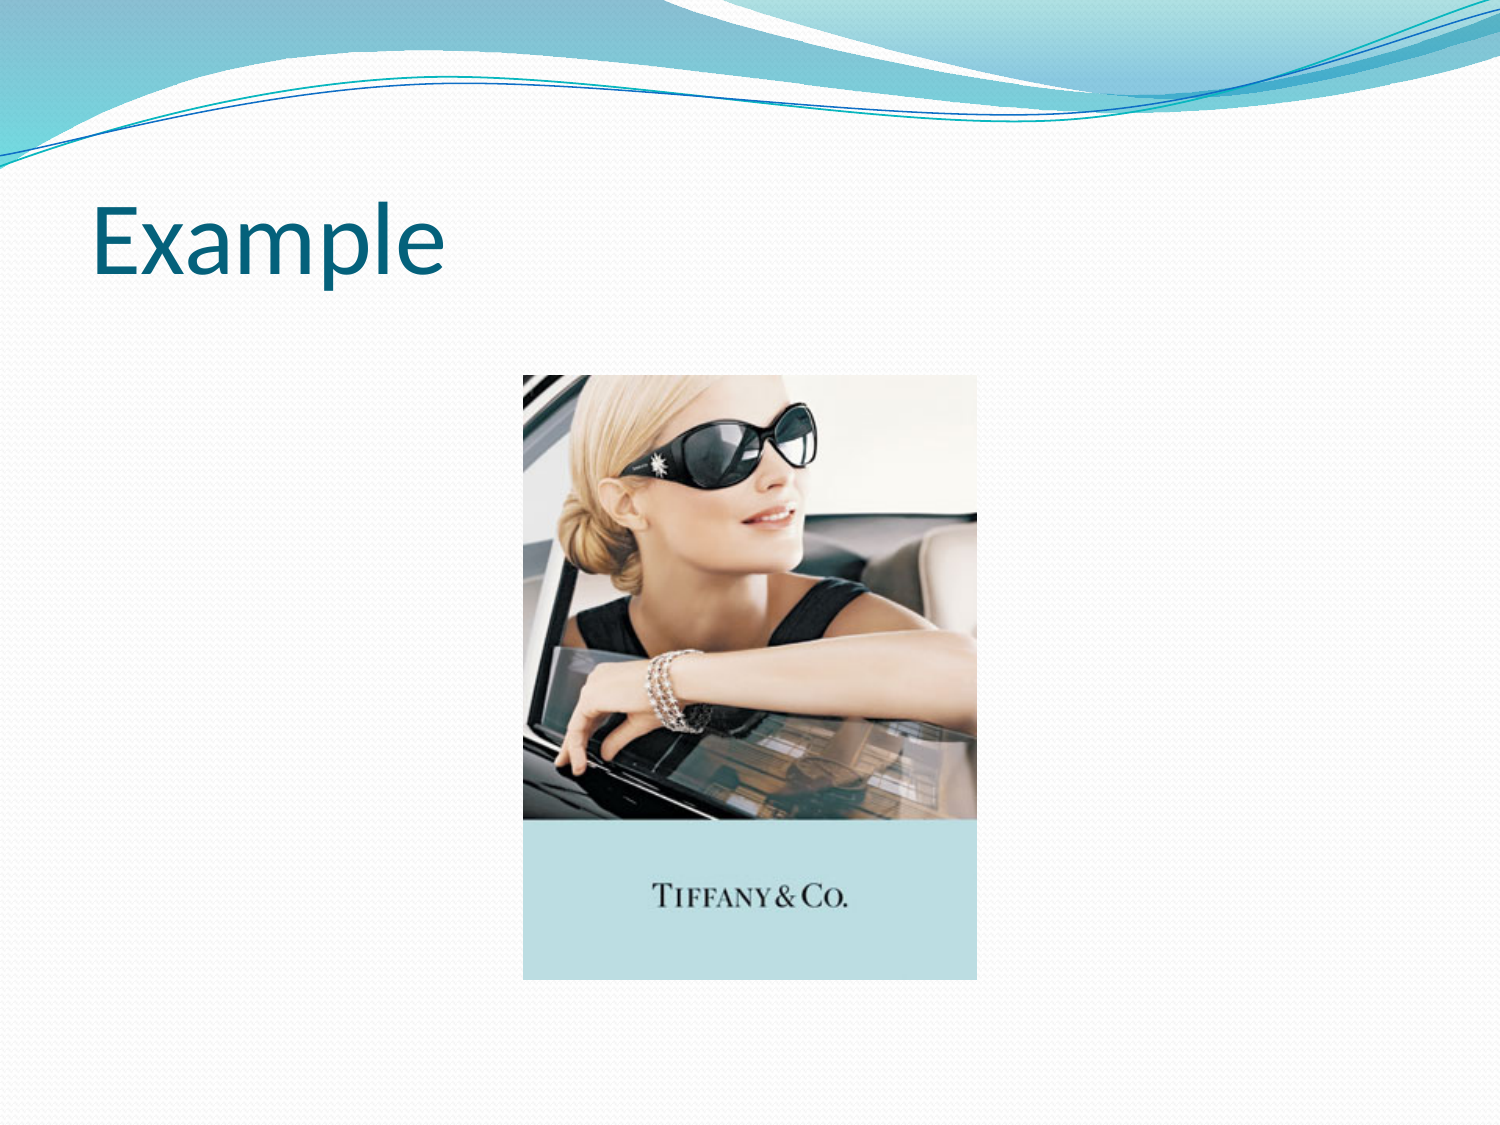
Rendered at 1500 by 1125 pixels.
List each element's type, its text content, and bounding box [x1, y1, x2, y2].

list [523, 374, 977, 980]
title Example [75, 115, 1425, 303]
